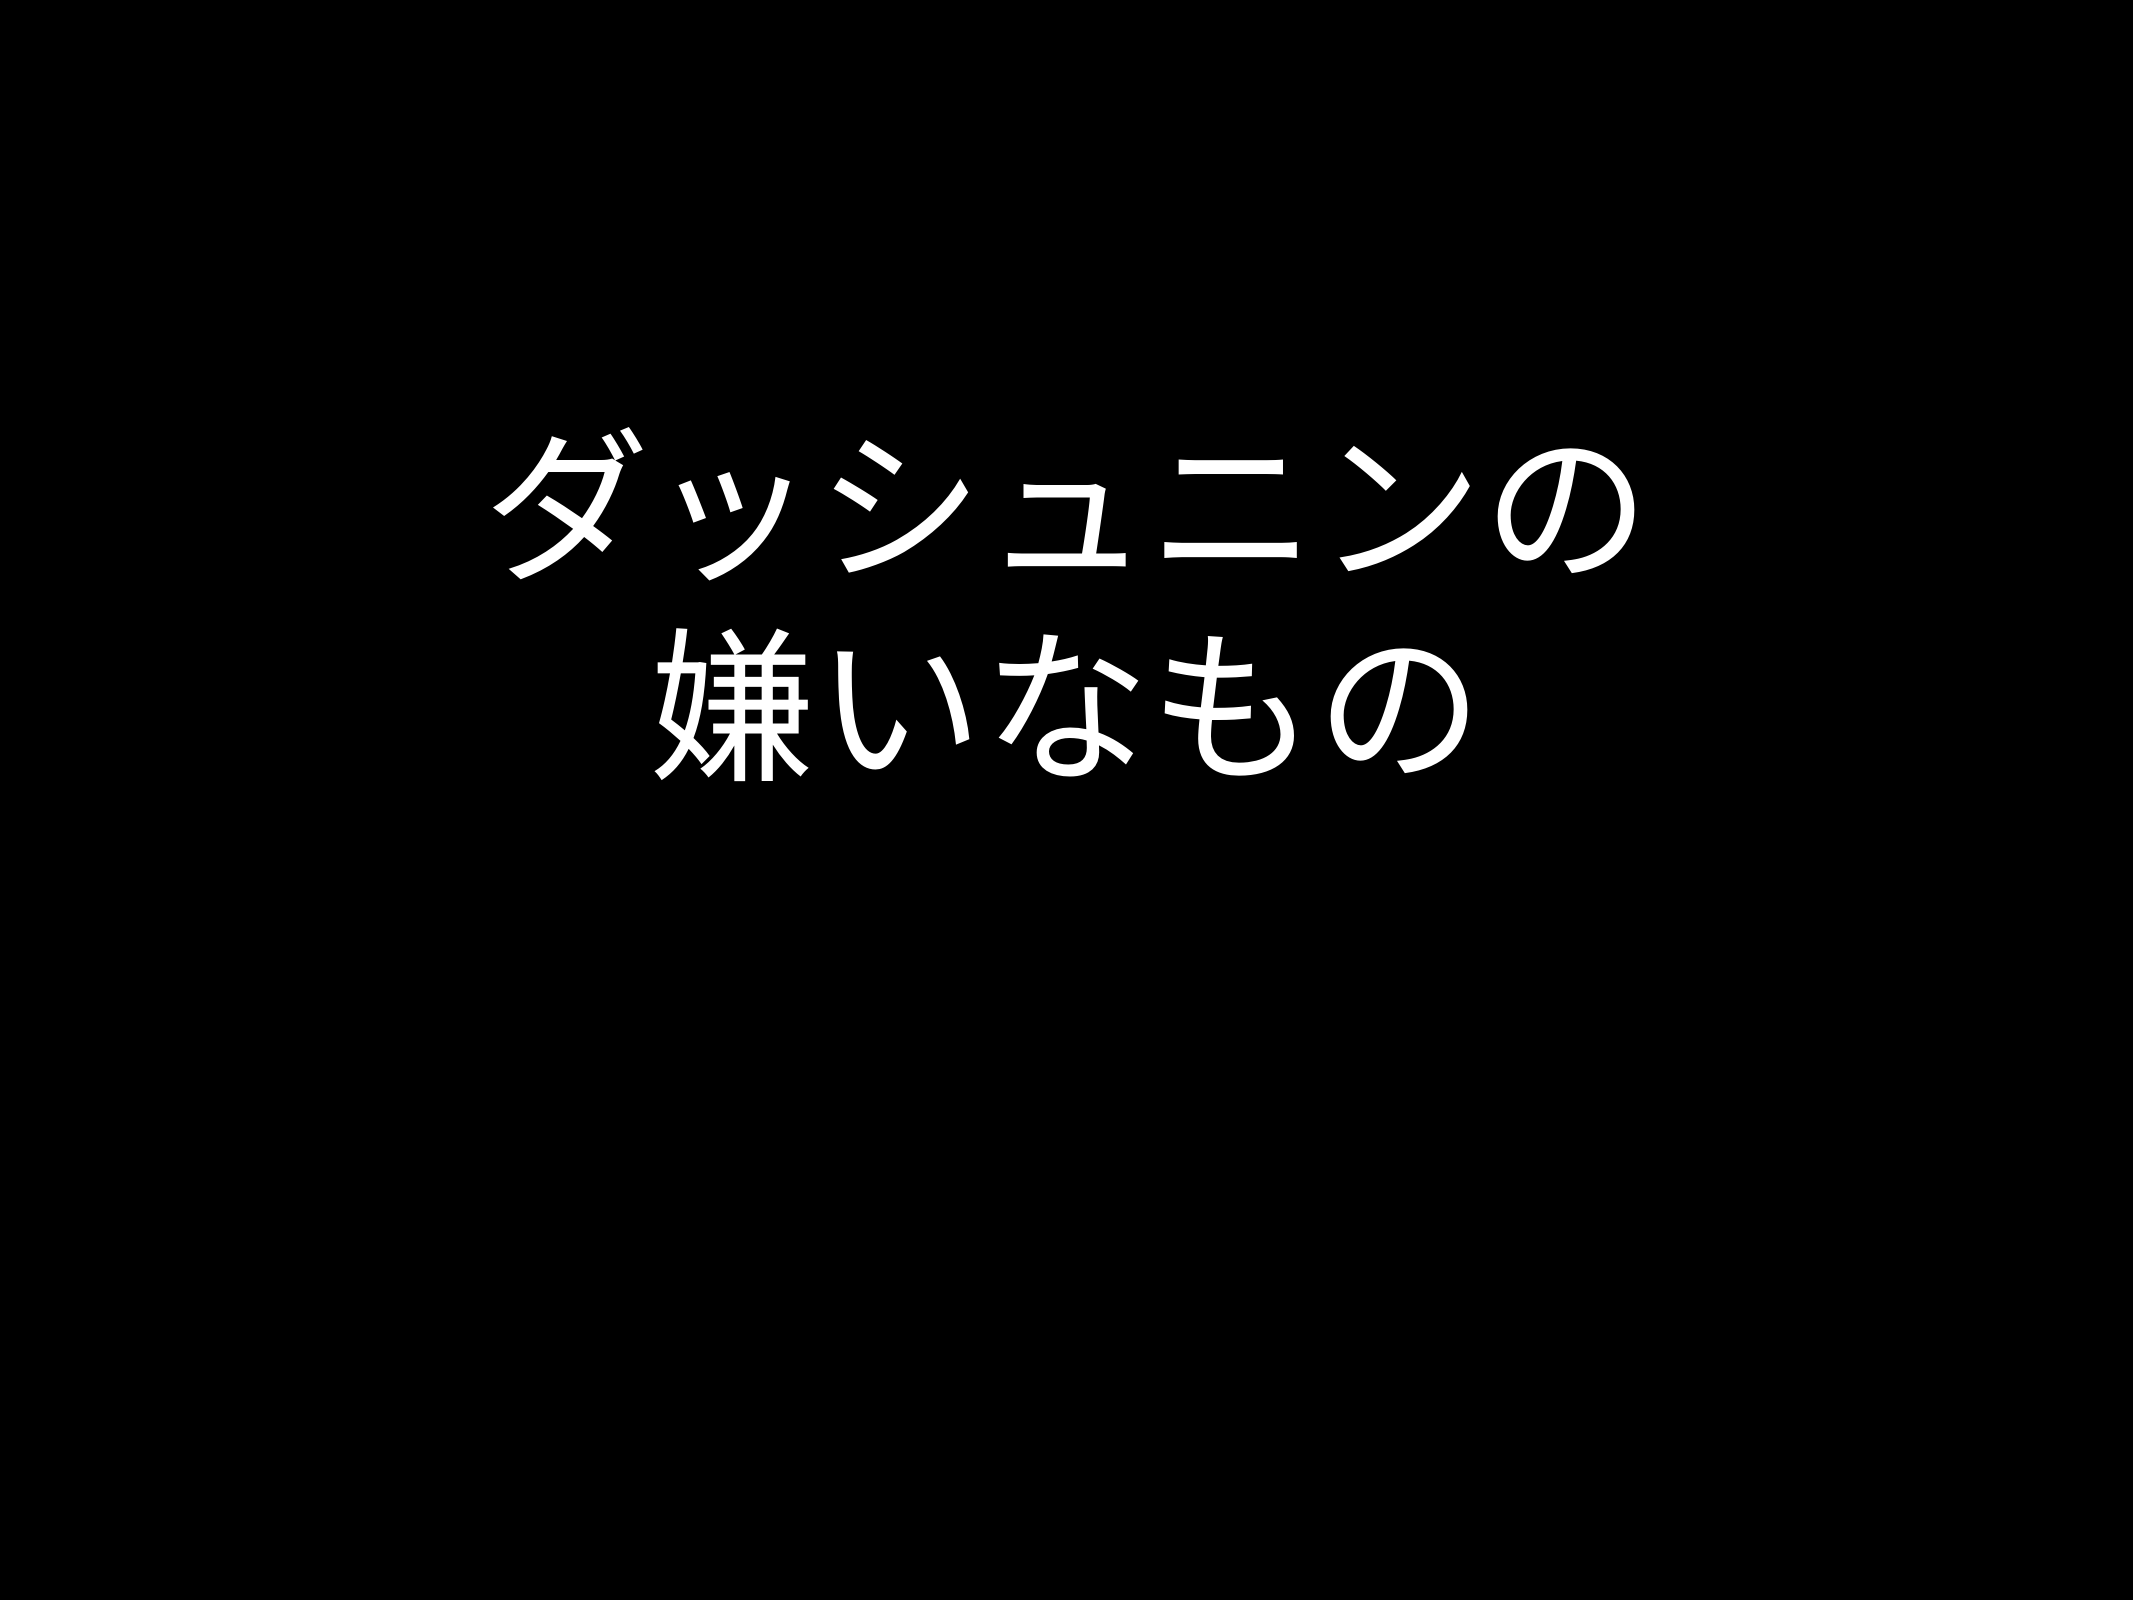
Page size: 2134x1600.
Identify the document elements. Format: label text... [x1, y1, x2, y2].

title ダッシュニンの 嫌いなもの [207, 268, 1926, 811]
